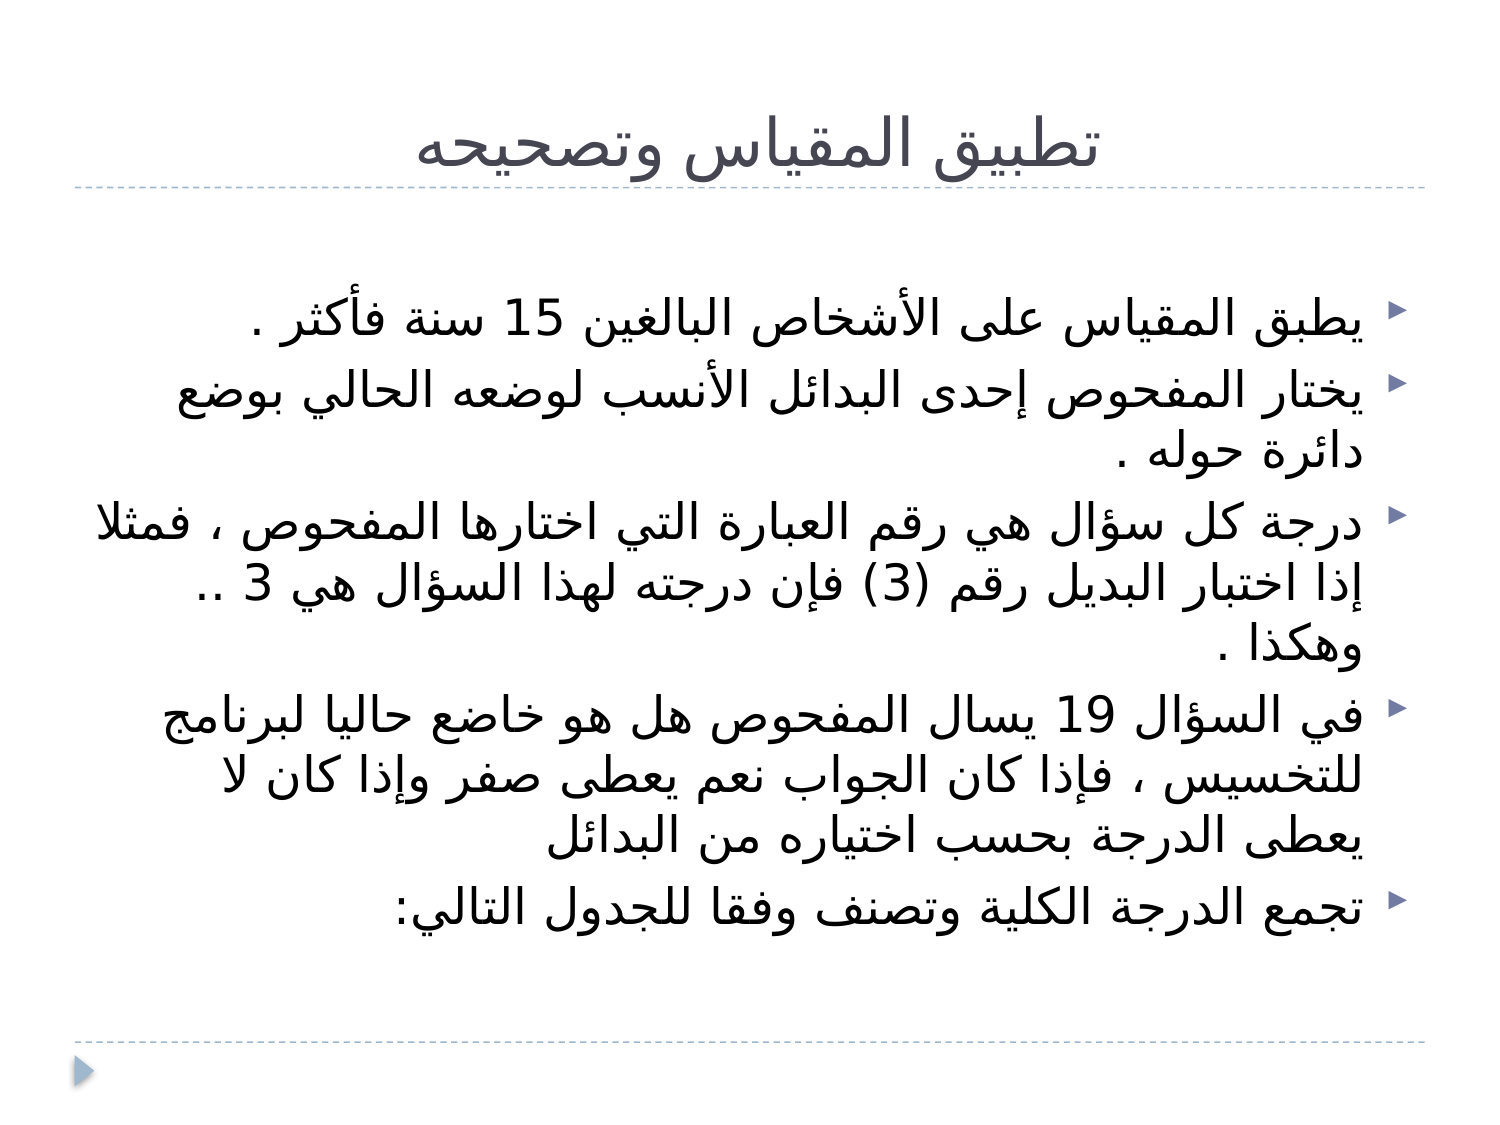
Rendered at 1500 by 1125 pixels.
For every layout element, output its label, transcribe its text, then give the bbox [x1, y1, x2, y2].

list يطبق المقياس على الأشخاص البالغين 15 سنة فأكثر . يختار المفحوص إحدى البدائل الأنسب لوضعه الحالي بوضع دائرة حوله . درجة كل سؤال هي رقم العبارة التي اختارها المفحوص ، فمثلا إذا اختبار البديل رقم (3) فإن درجته لهذا السؤال هي 3 .. وهكذا . في السؤال 19 يسال المفحوص هل هو خاضع حاليا لبرنامج للتخسيس ، فإذا كان الجواب نعم يعطى صفر وإذا كان لا يعطى الدرجة بحسب اختياره من البدائل تجمع الدرجة الكلية وتصنف وفقا للجدول التالي: [75, 200, 1425, 1010]
title تطبيق المقياس وتصحيحه [75, 24, 1425, 188]
